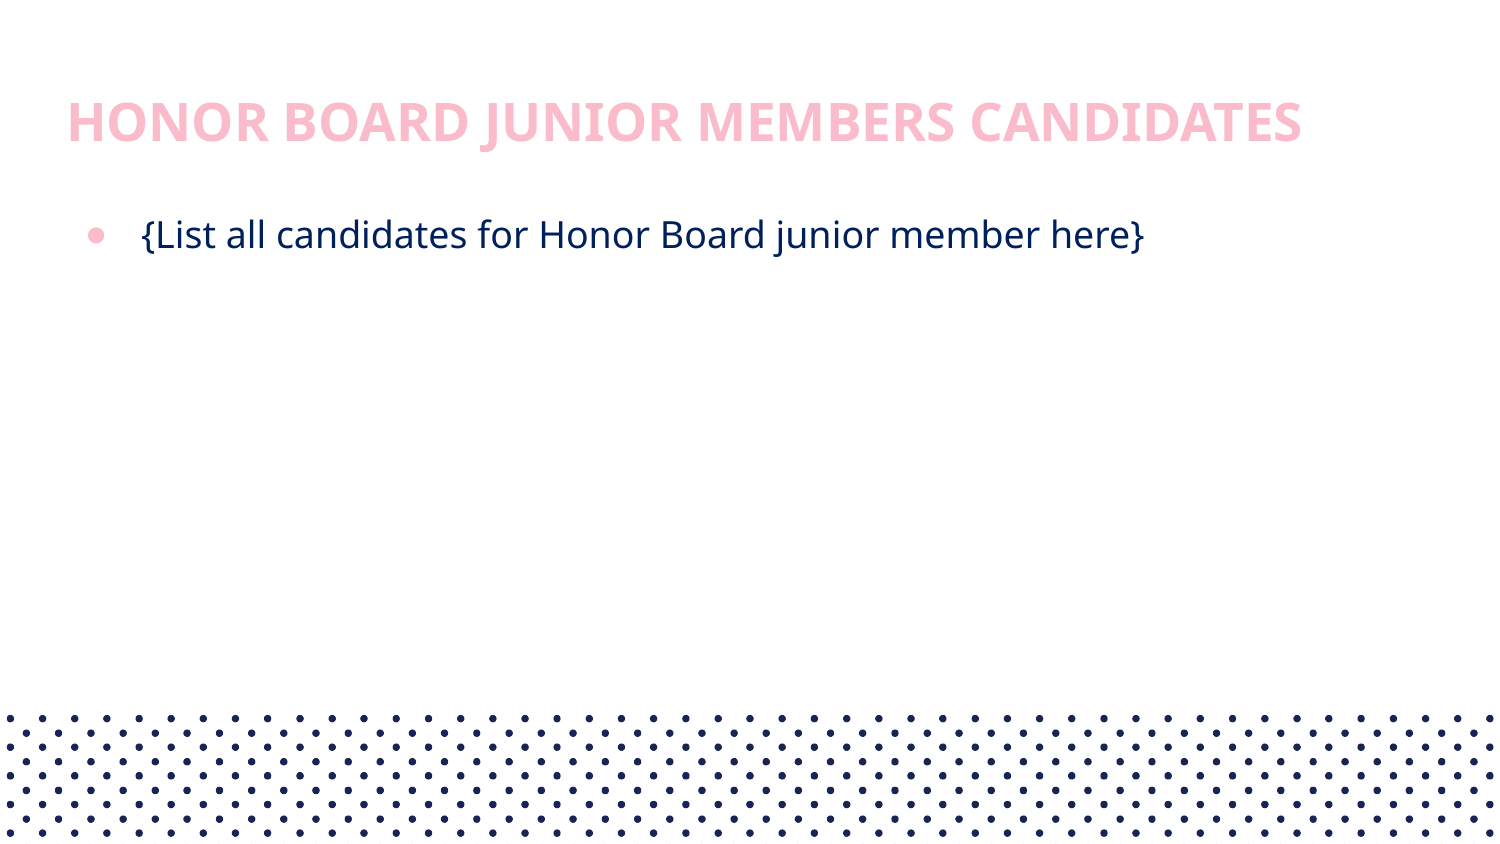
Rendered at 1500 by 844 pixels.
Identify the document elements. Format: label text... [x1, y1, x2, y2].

title HONOR BOARD JUNIOR MEMBERS CANDIDATES [51, 72, 1449, 167]
list {List all candidates for Honor Board junior member here} [51, 189, 1378, 750]
picture [0, 711, 1500, 844]
